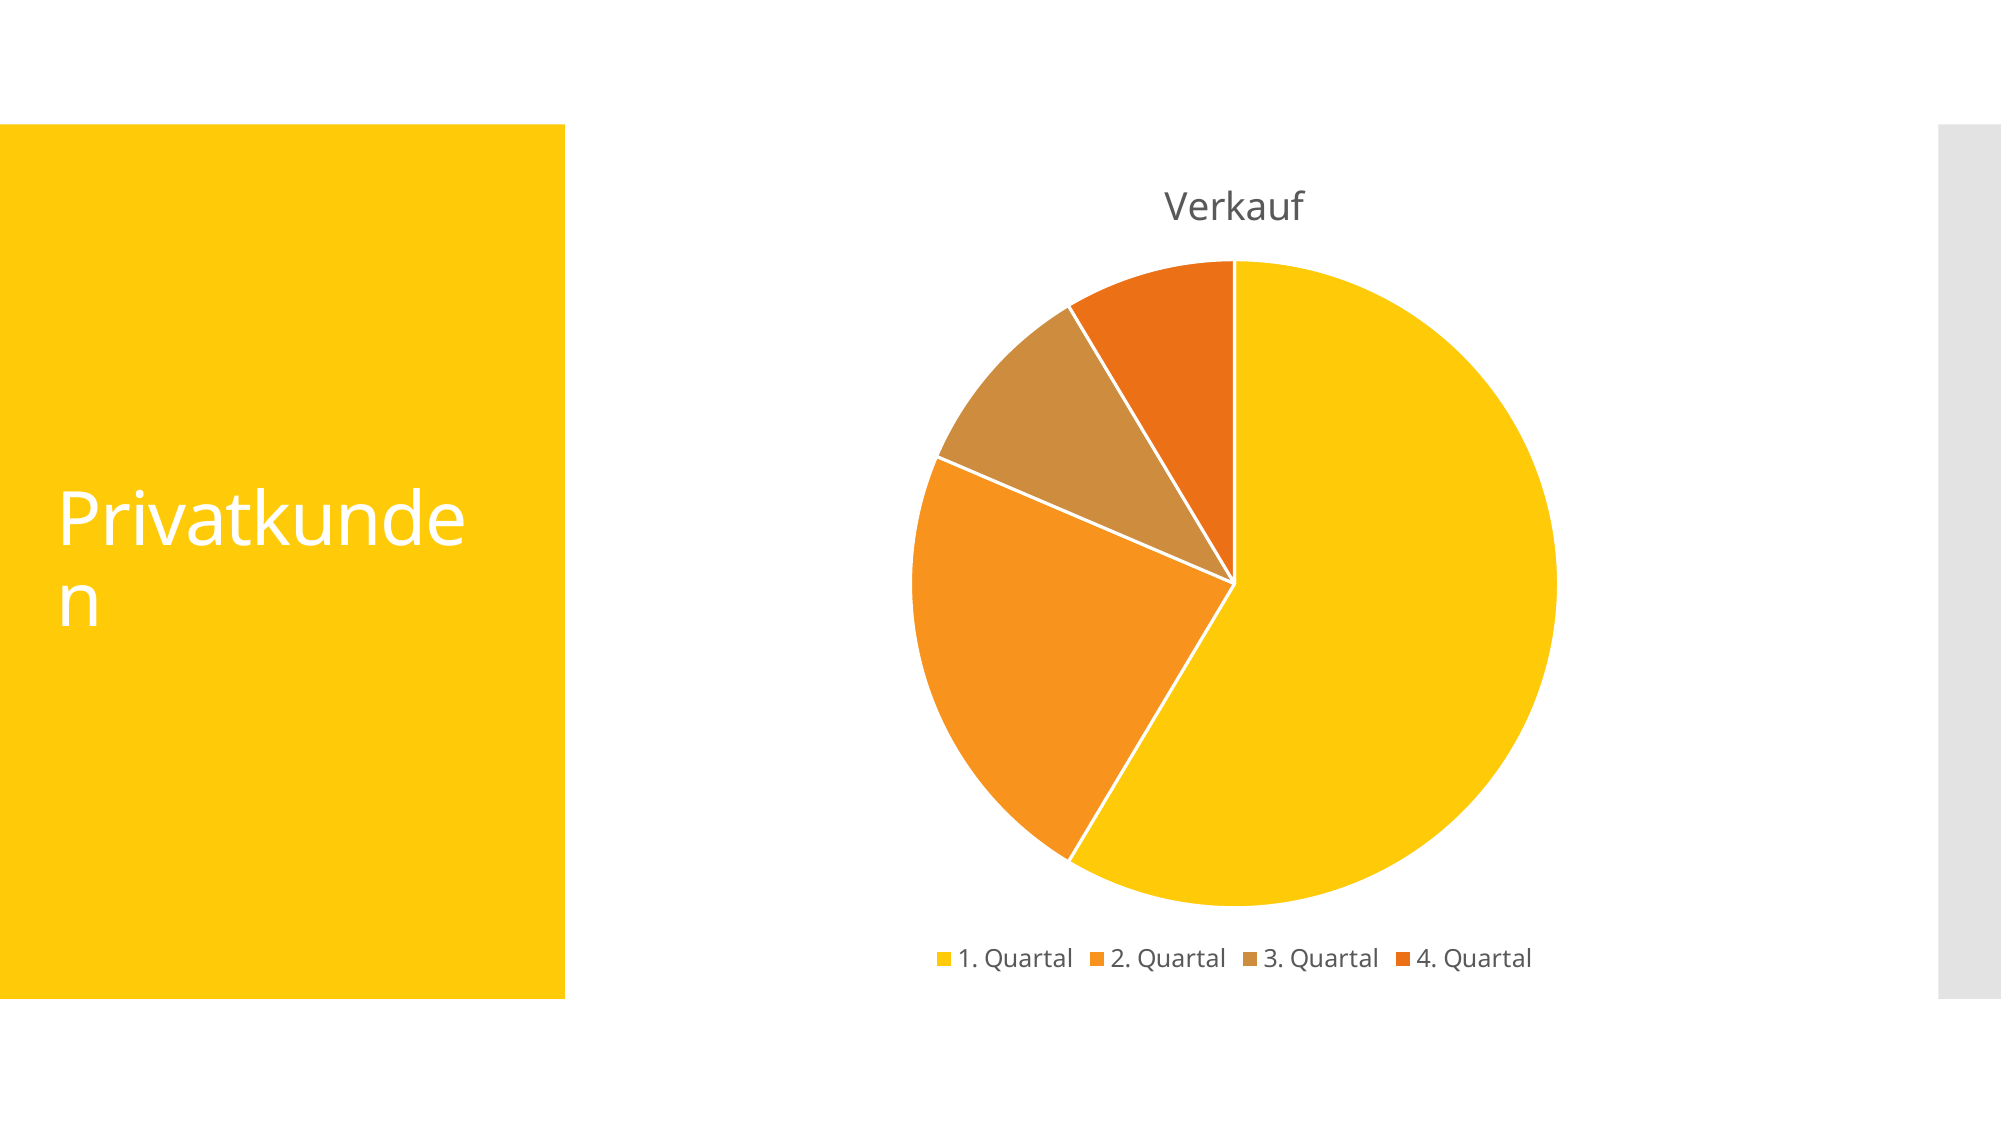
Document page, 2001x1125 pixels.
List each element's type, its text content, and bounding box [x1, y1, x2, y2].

chart [634, 141, 1835, 982]
title Privatkunden [41, 184, 525, 940]
